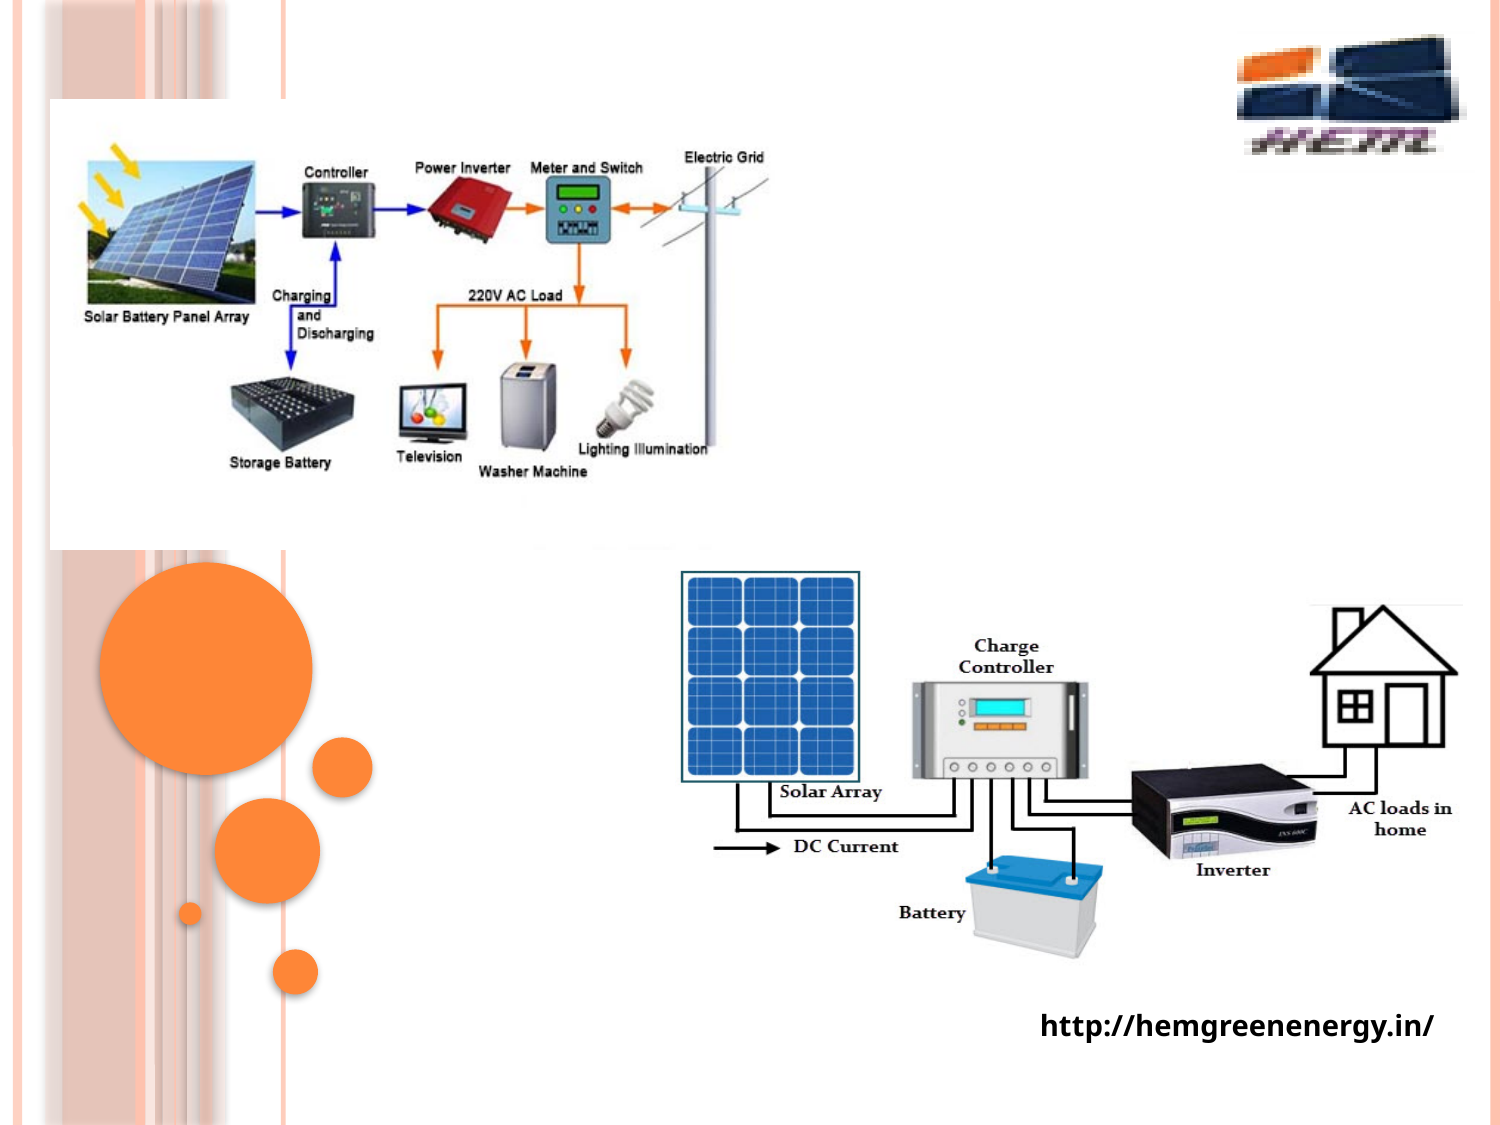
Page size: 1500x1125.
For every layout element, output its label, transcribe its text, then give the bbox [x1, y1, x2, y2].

picture [1236, 24, 1476, 188]
picture [674, 561, 1463, 971]
subtitle [187, 75, 1300, 559]
picture [49, 99, 788, 551]
text_box http://hemgreenenergy.in/ [1024, 999, 1457, 1050]
subtitle [187, 560, 1300, 1000]
